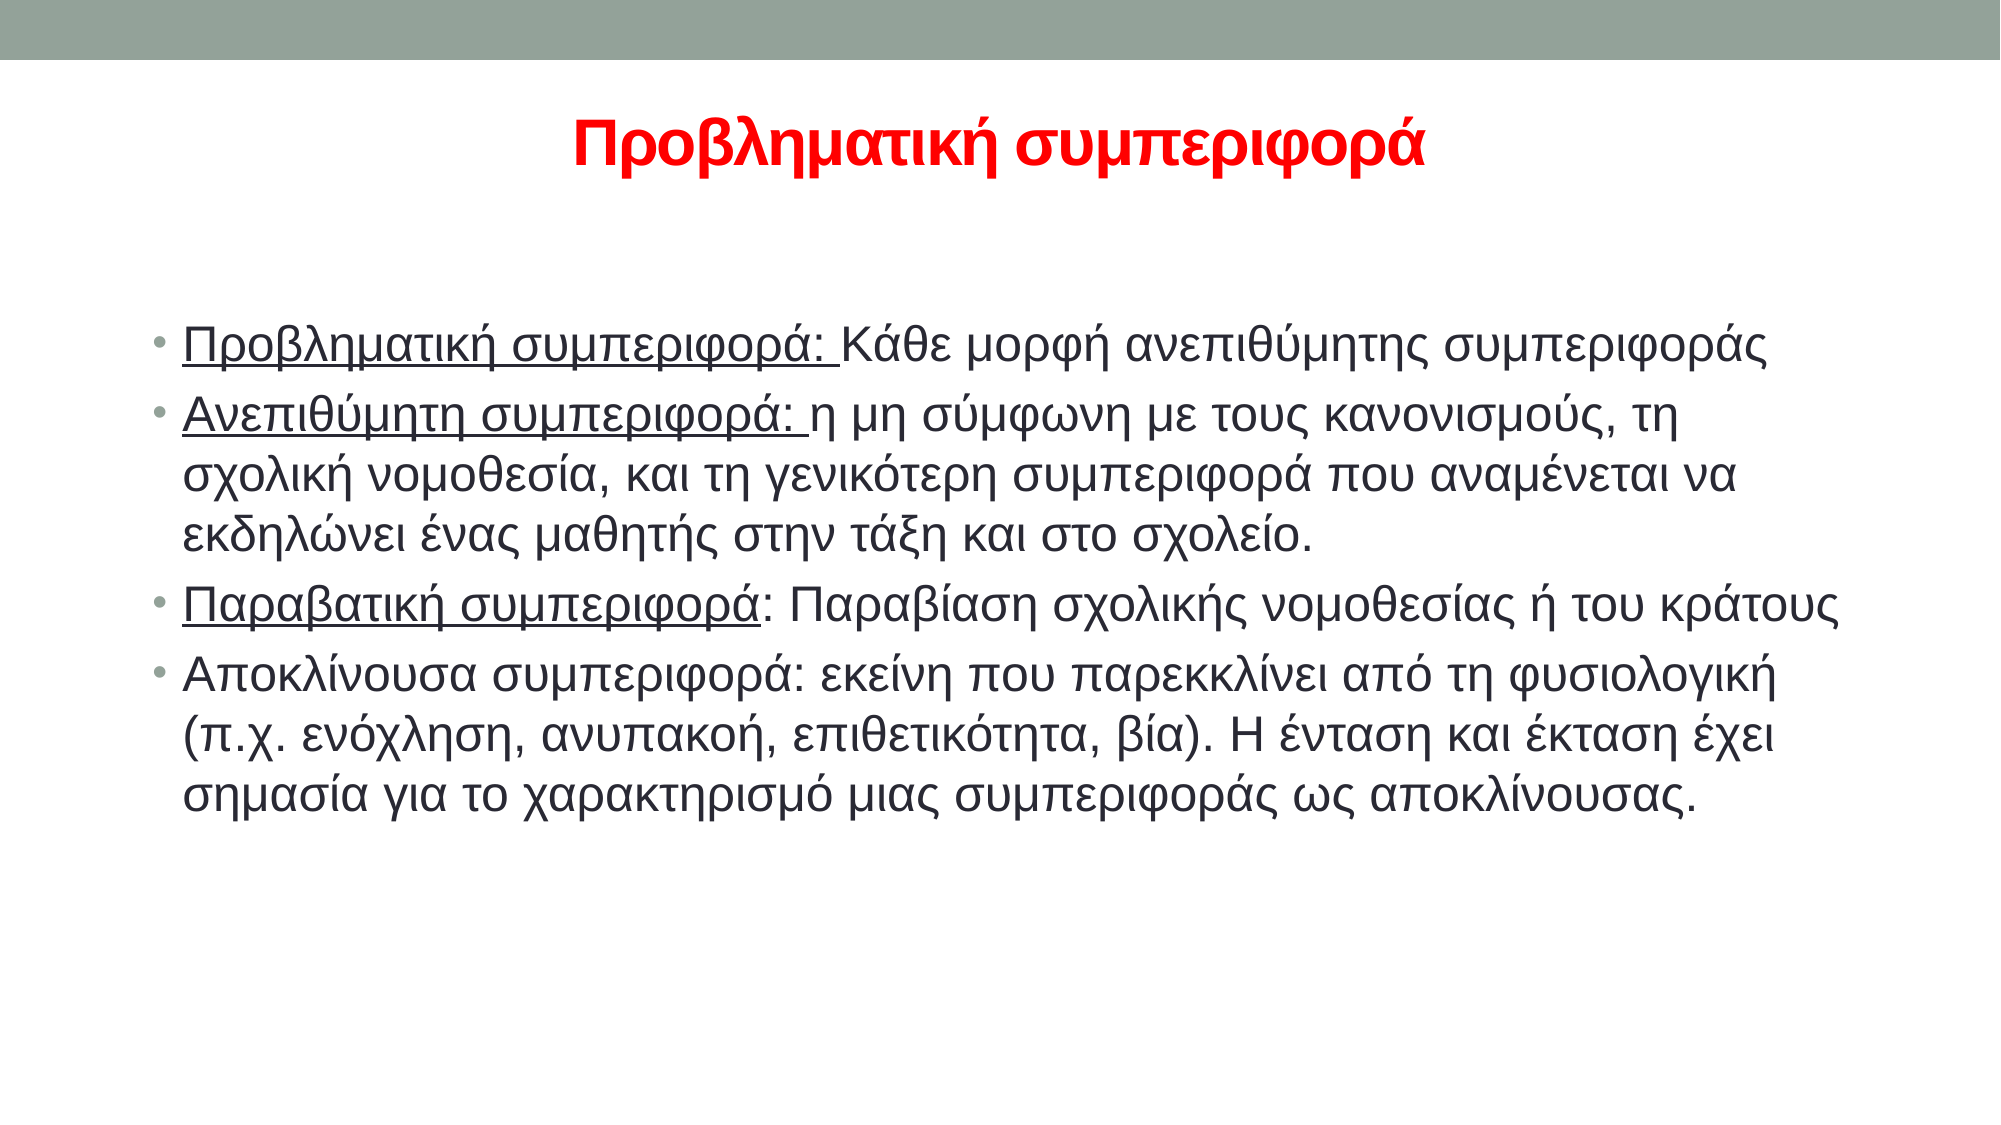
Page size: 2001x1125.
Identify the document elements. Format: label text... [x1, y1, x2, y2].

title Προβληματική συμπεριφορά [137, 91, 1863, 266]
list Προβληματική συμπεριφορά: Κάθε μορφή ανεπιθύμητης συμπεριφοράς Ανεπιθύμητη συμπεριφορά: η μη σύμφωνη με τους κανονισμούς, τη σχολική νομοθεσία, και τη γενικότερη συμπεριφορά που αναμένεται να εκδηλώνει ένας μαθητής στην τάξη και στο σχολείο. Παραβατική συμπεριφορά: Παραβίαση σχολικής νομοθεσίας ή του κράτους Αποκλίνουσα συμπεριφορά: εκείνη που παρεκκλίνει από τη φυσιολογική (π.χ. ενόχληση, ανυπακοή, επιθετικότητα, βία). Η ένταση και έκταση έχει σημασία για το χαρακτηρισμό μιας συμπεριφοράς ως αποκλίνουσας. [137, 303, 1863, 1014]
